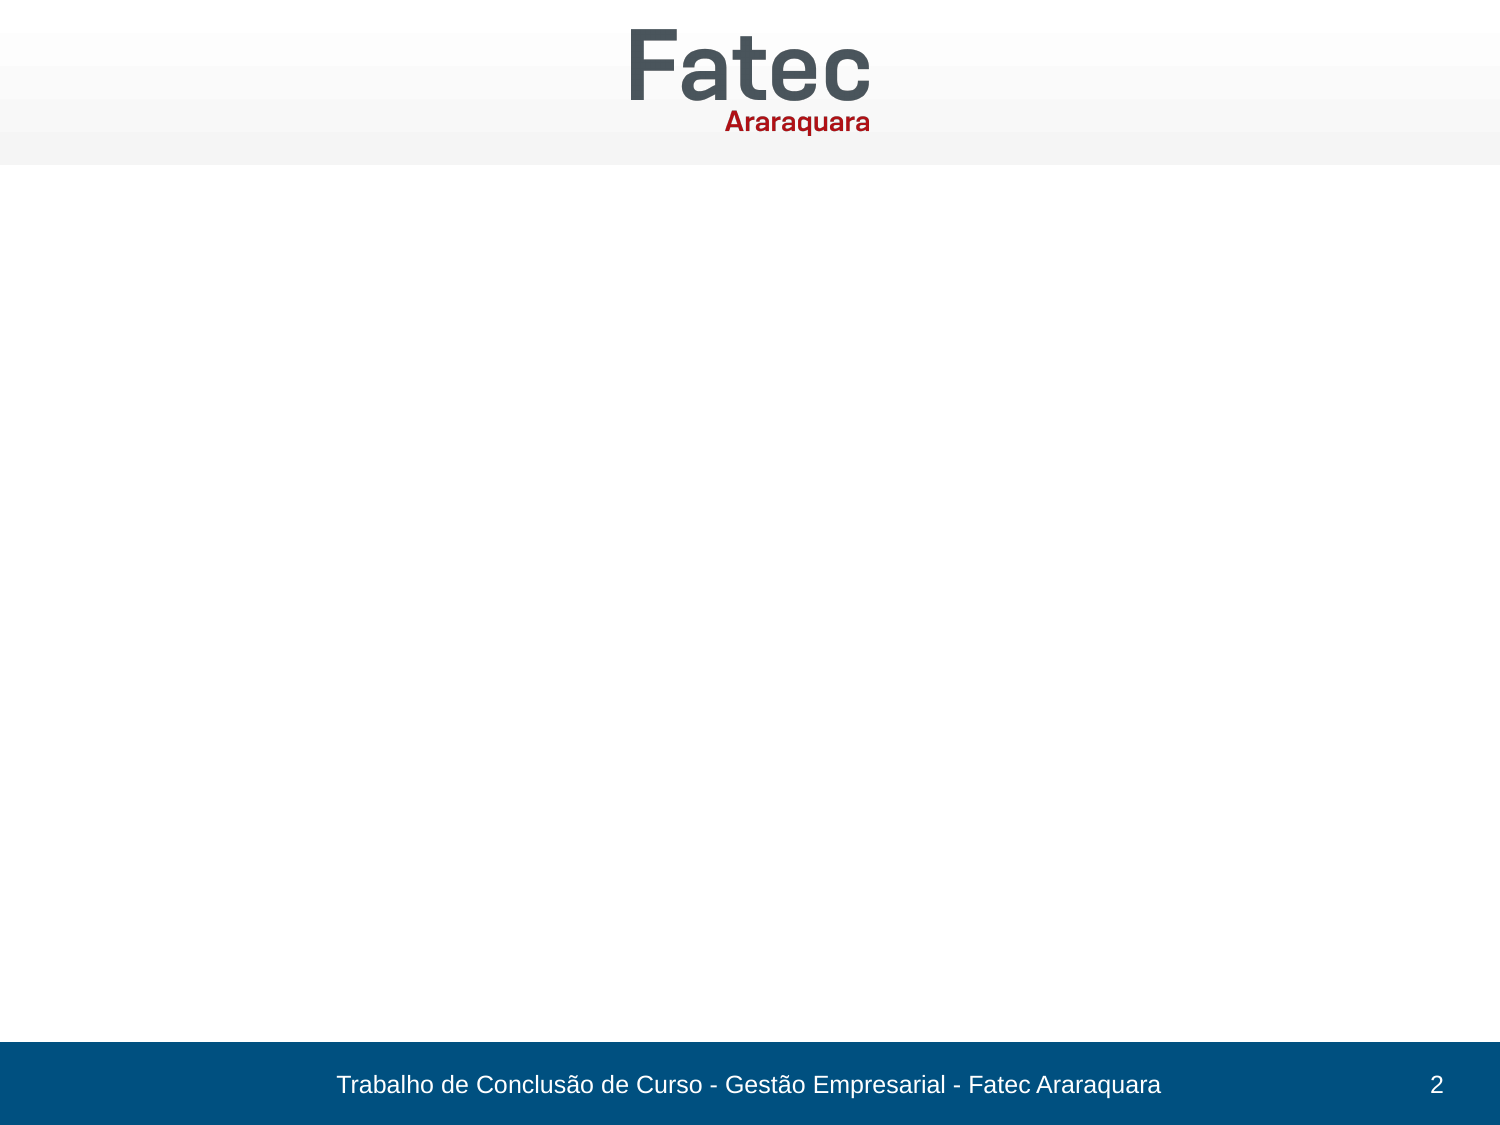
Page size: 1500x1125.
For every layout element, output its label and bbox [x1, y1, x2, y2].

picture [631, 29, 869, 136]
